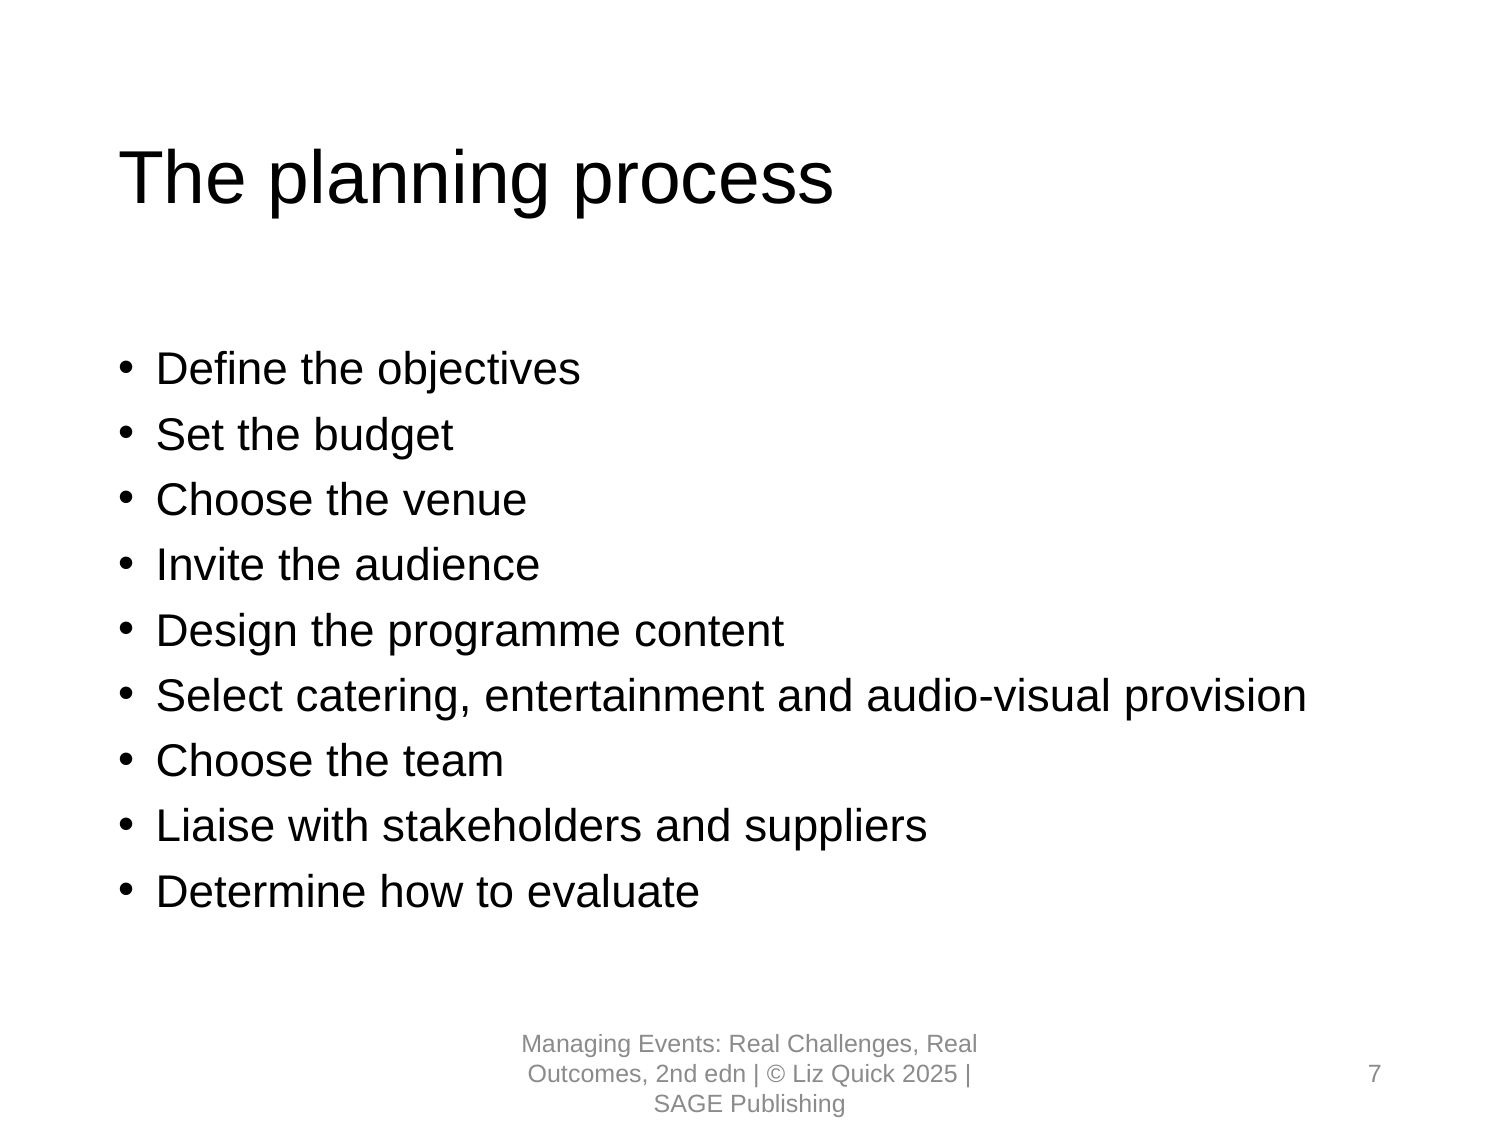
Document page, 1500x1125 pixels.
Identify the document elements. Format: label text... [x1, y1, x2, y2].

footer Managing Events: Real Challenges, Real Outcomes, 2nd edn | © Liz Quick 2025 | SAGE Publishing [496, 1042, 1004, 1103]
list Define the objectives Set the budget Choose the venue Invite the audience Design the programme content Select catering, entertainment and audio-visual provision Choose the team Liaise with stakeholders and suppliers Determine how to evaluate [103, 331, 1397, 1013]
title The planning process [103, 70, 1397, 288]
slide_number 7 [1059, 1042, 1397, 1103]
